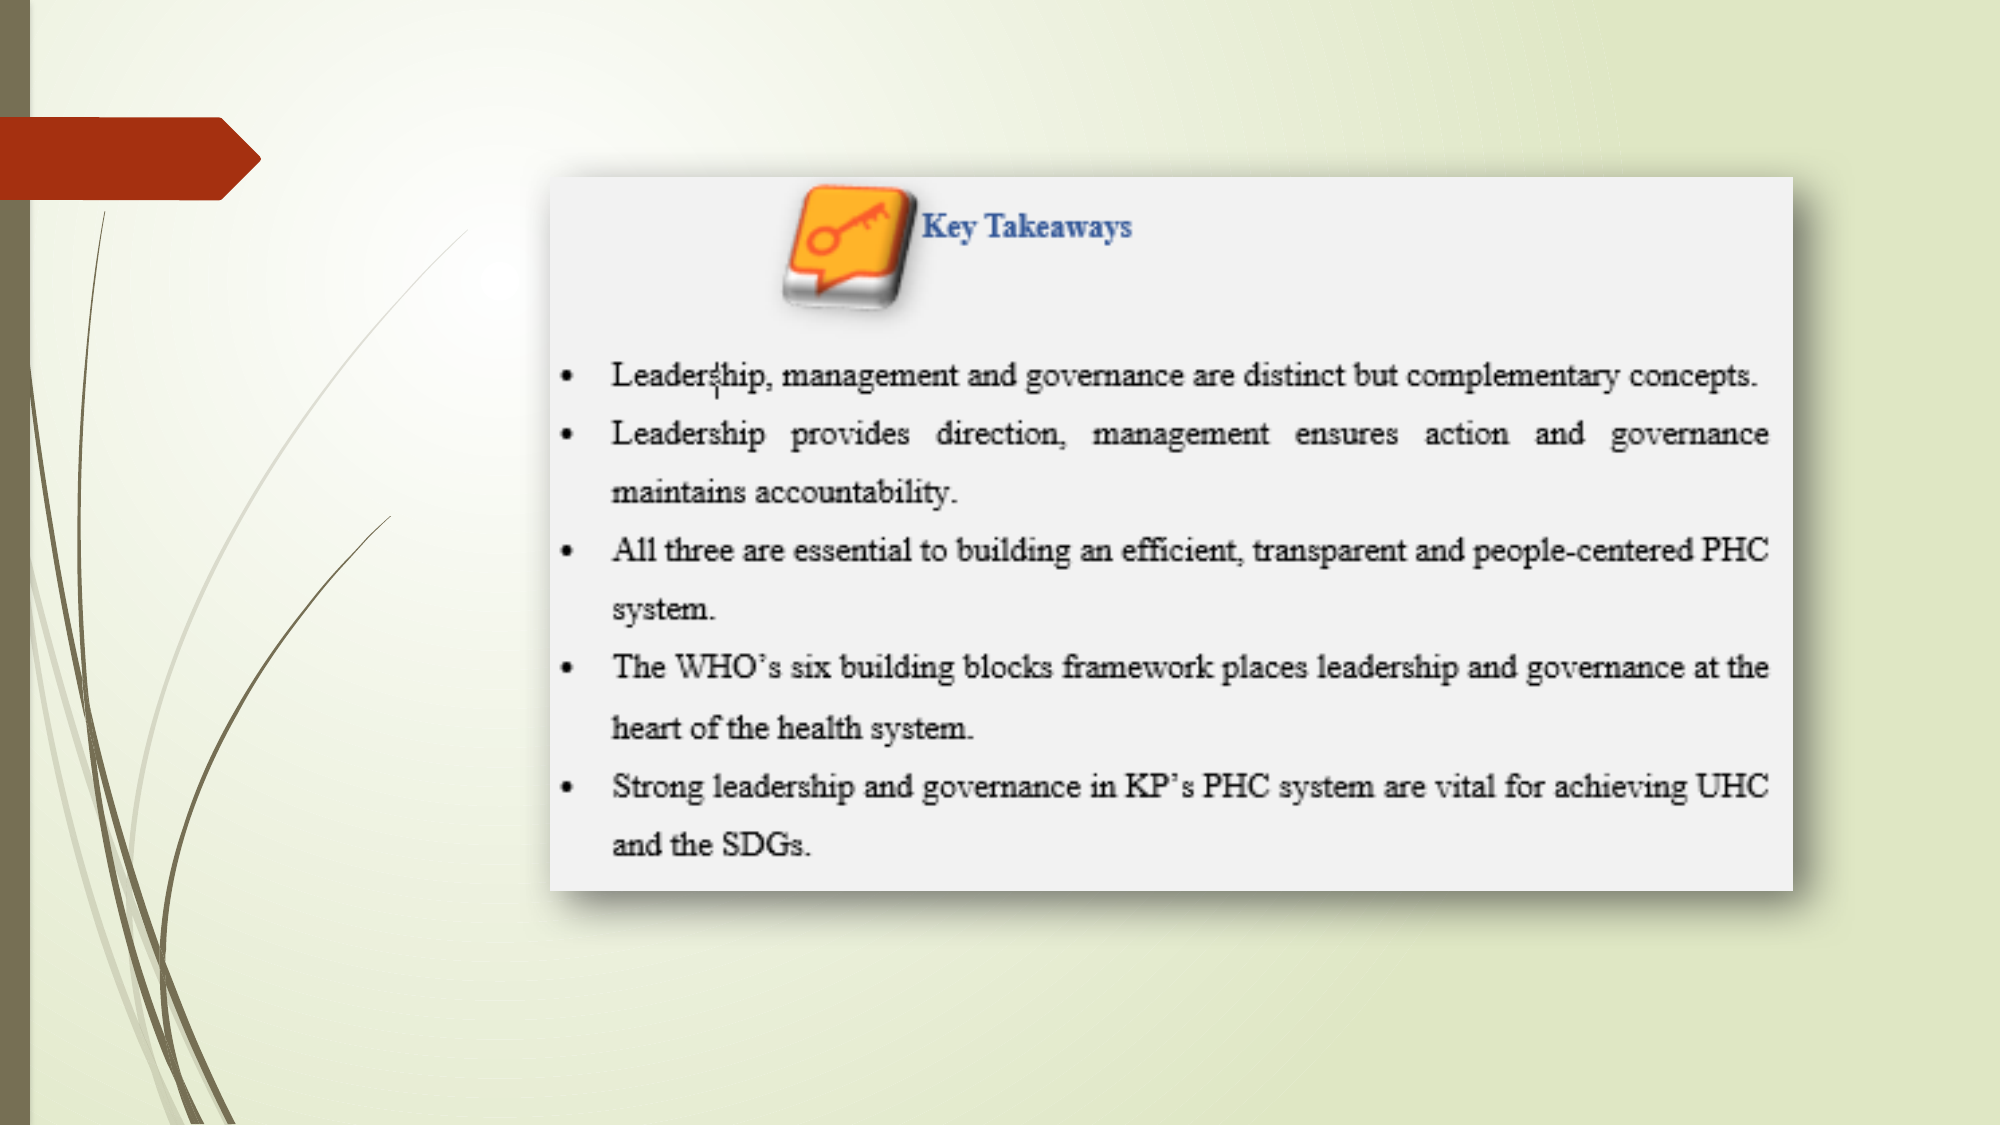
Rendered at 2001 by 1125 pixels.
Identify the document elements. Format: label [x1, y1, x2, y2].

list [549, 177, 1794, 891]
